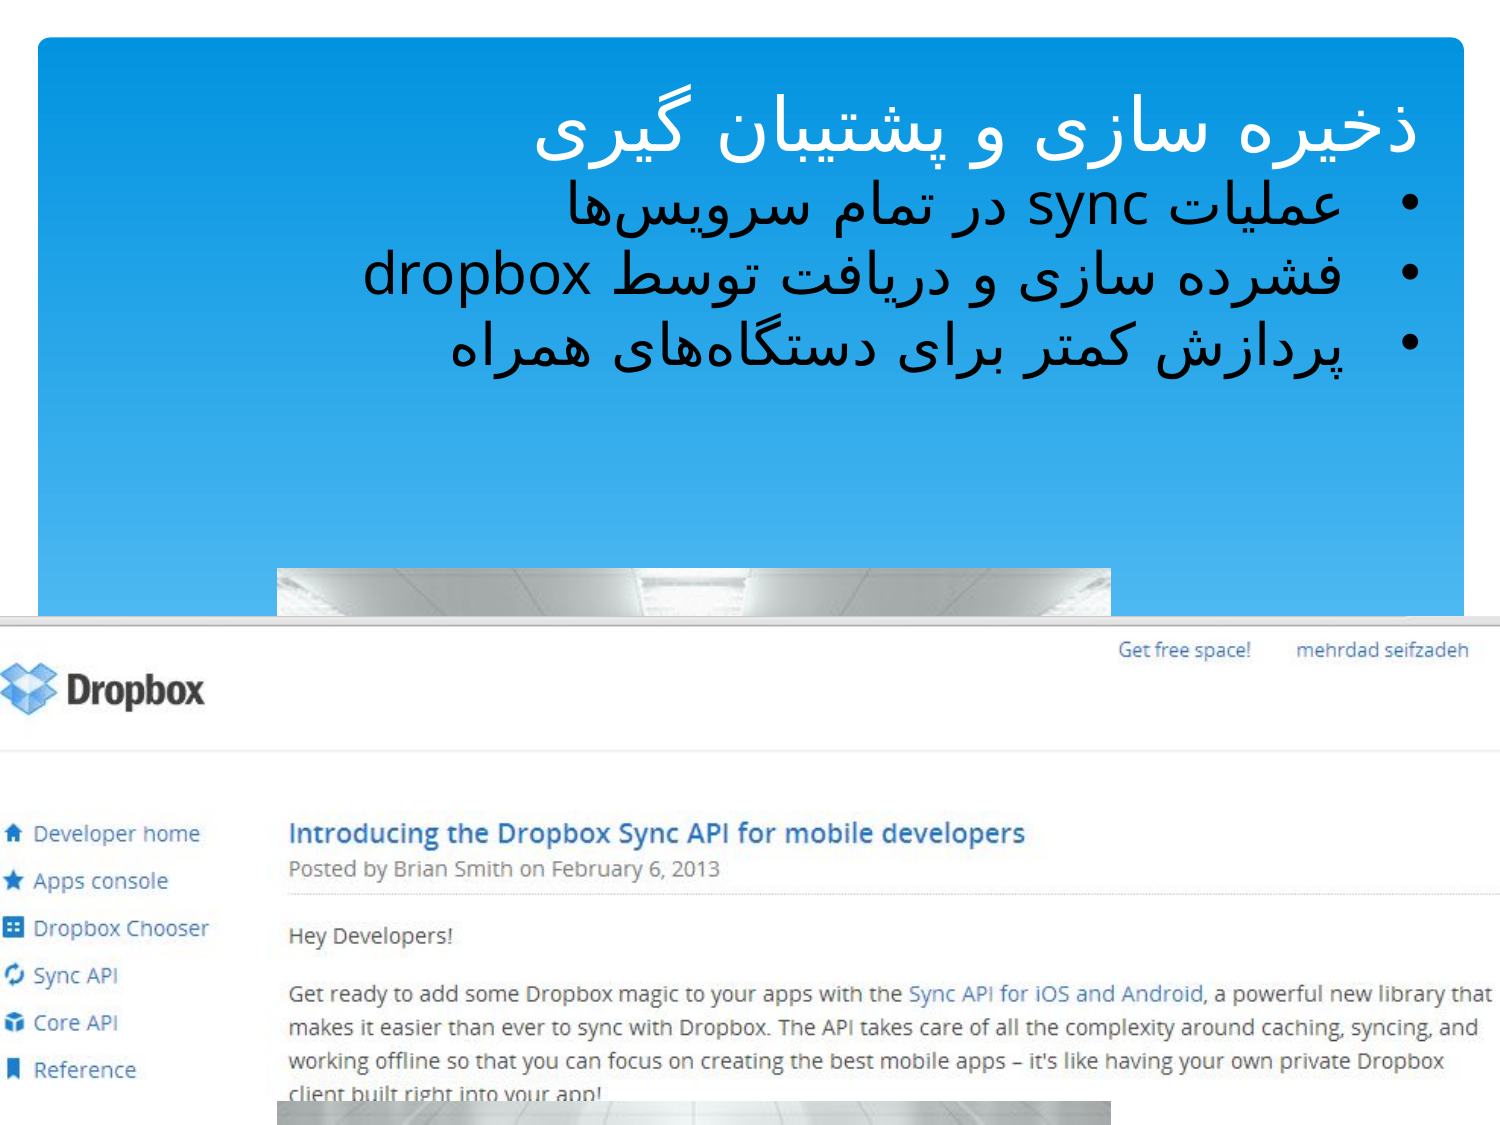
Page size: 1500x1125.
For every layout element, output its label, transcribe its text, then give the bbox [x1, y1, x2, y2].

text_box ذخیره سازی و پشتیبان گیری عملیات sync در تمام سرویس‌ها فشرده سازی و دریافت توسط dropbox پردازش کمتر برای دستگاه‌های همراه [53, 69, 1436, 384]
picture [0, 568, 1500, 1125]
